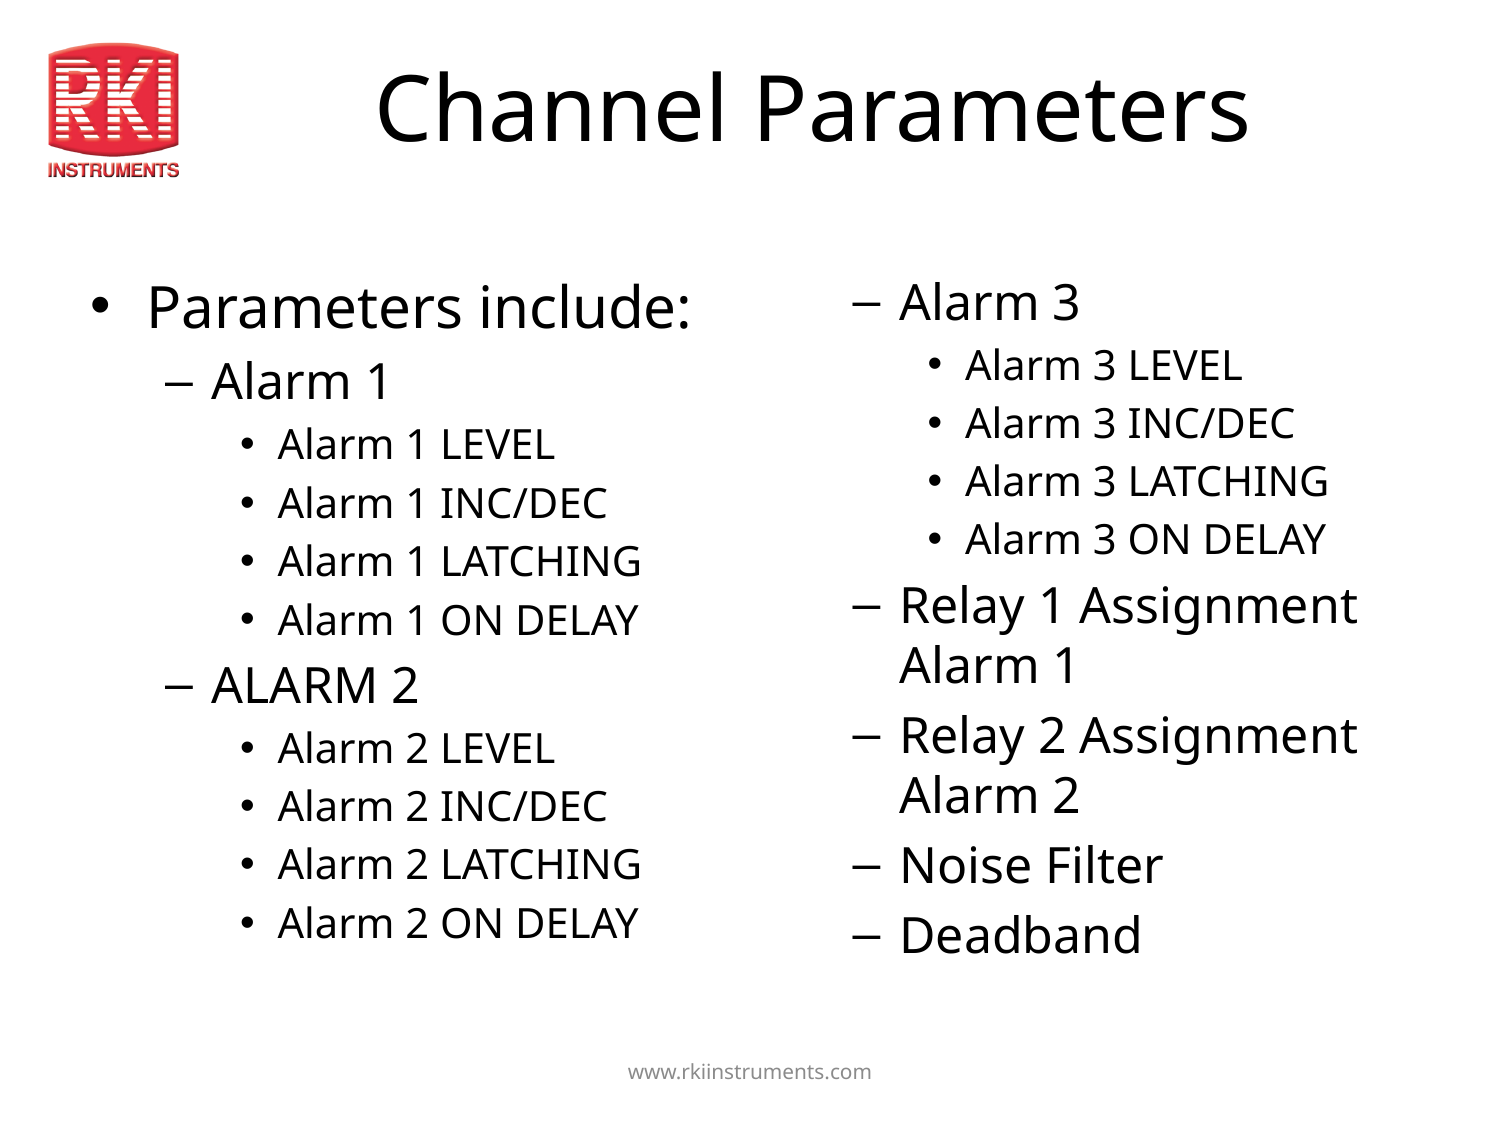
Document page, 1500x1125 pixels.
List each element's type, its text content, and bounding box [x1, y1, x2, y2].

title Channel Parameters [175, 49, 1451, 161]
list Parameters include: Alarm 1 Alarm 1 LEVEL Alarm 1 INC/DEC Alarm 1 LATCHING Alarm 1 ON DELAY ALARM 2 Alarm 2 LEVEL Alarm 2 INC/DEC Alarm 2 LATCHING Alarm 2 ON DELAY [75, 262, 738, 1005]
picture [37, 37, 188, 184]
footer www.rkiinstruments.com [512, 1042, 988, 1103]
list Alarm 3 Alarm 3 LEVEL Alarm 3 INC/DEC Alarm 3 LATCHING Alarm 3 ON DELAY Relay 1 Assignment Alarm 1 Relay 2 Assignment Alarm 2 Noise Filter Deadband [762, 262, 1425, 1005]
